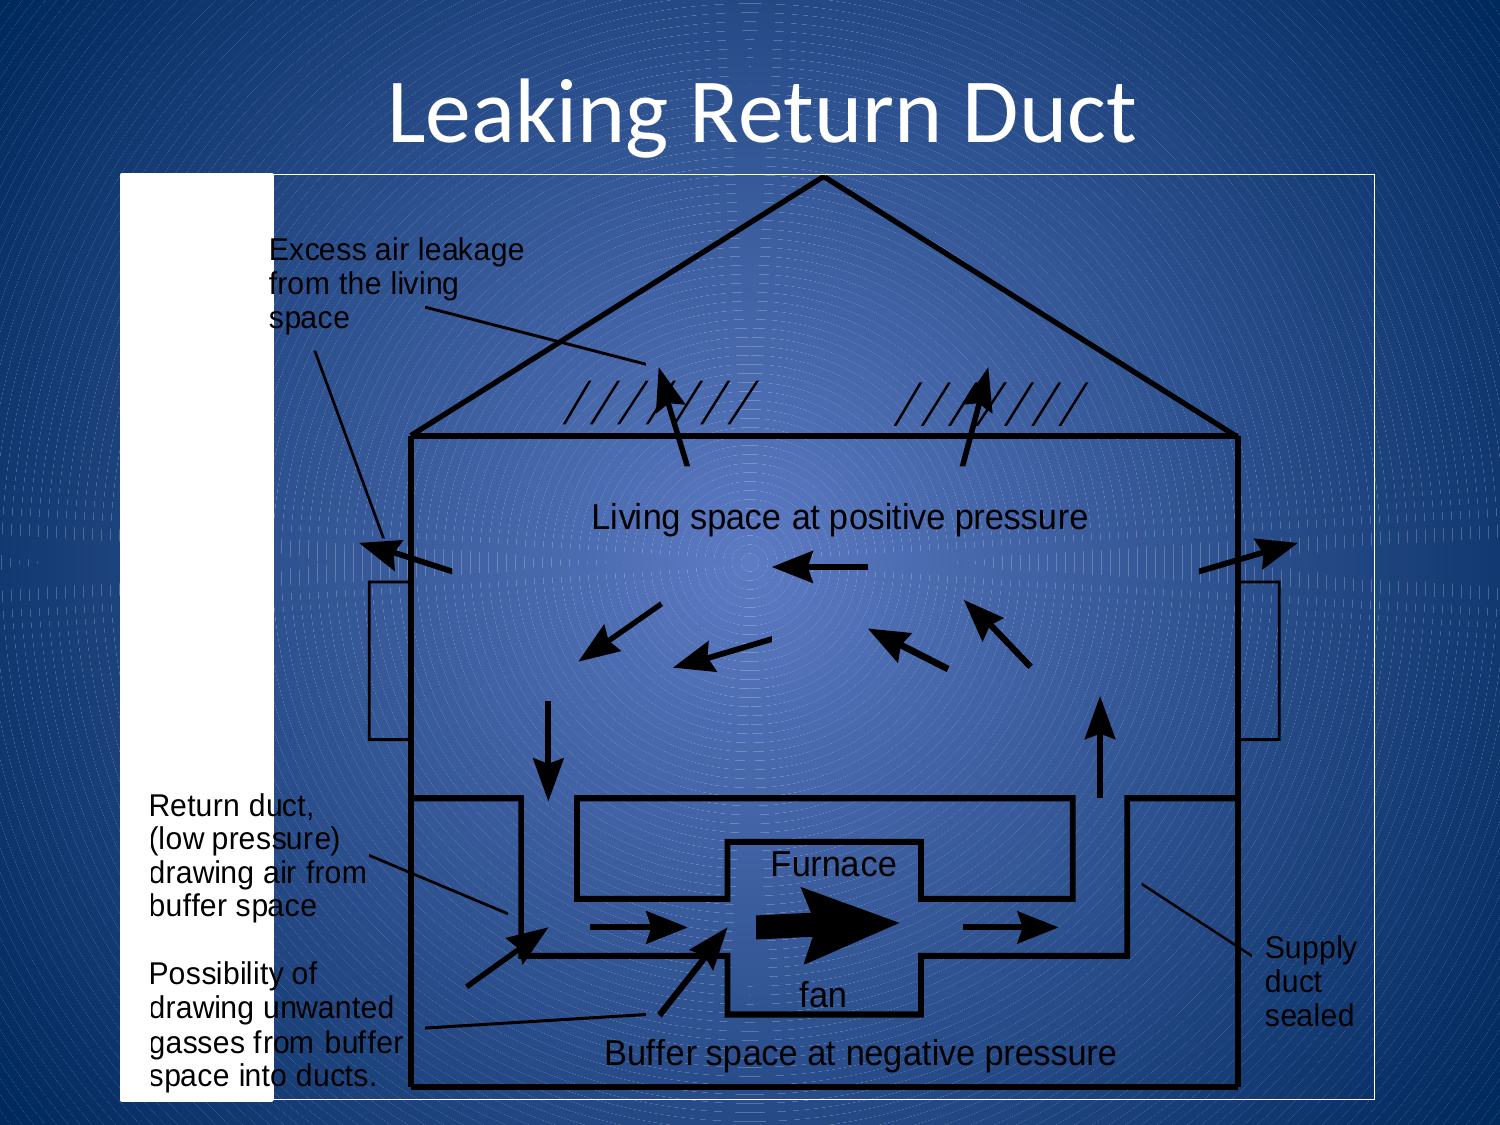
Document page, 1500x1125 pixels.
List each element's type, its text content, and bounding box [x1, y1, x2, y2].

text_box [120, 173, 150, 1102]
title Leaking Return Duct [87, 12, 1438, 200]
picture [149, 174, 1376, 1101]
